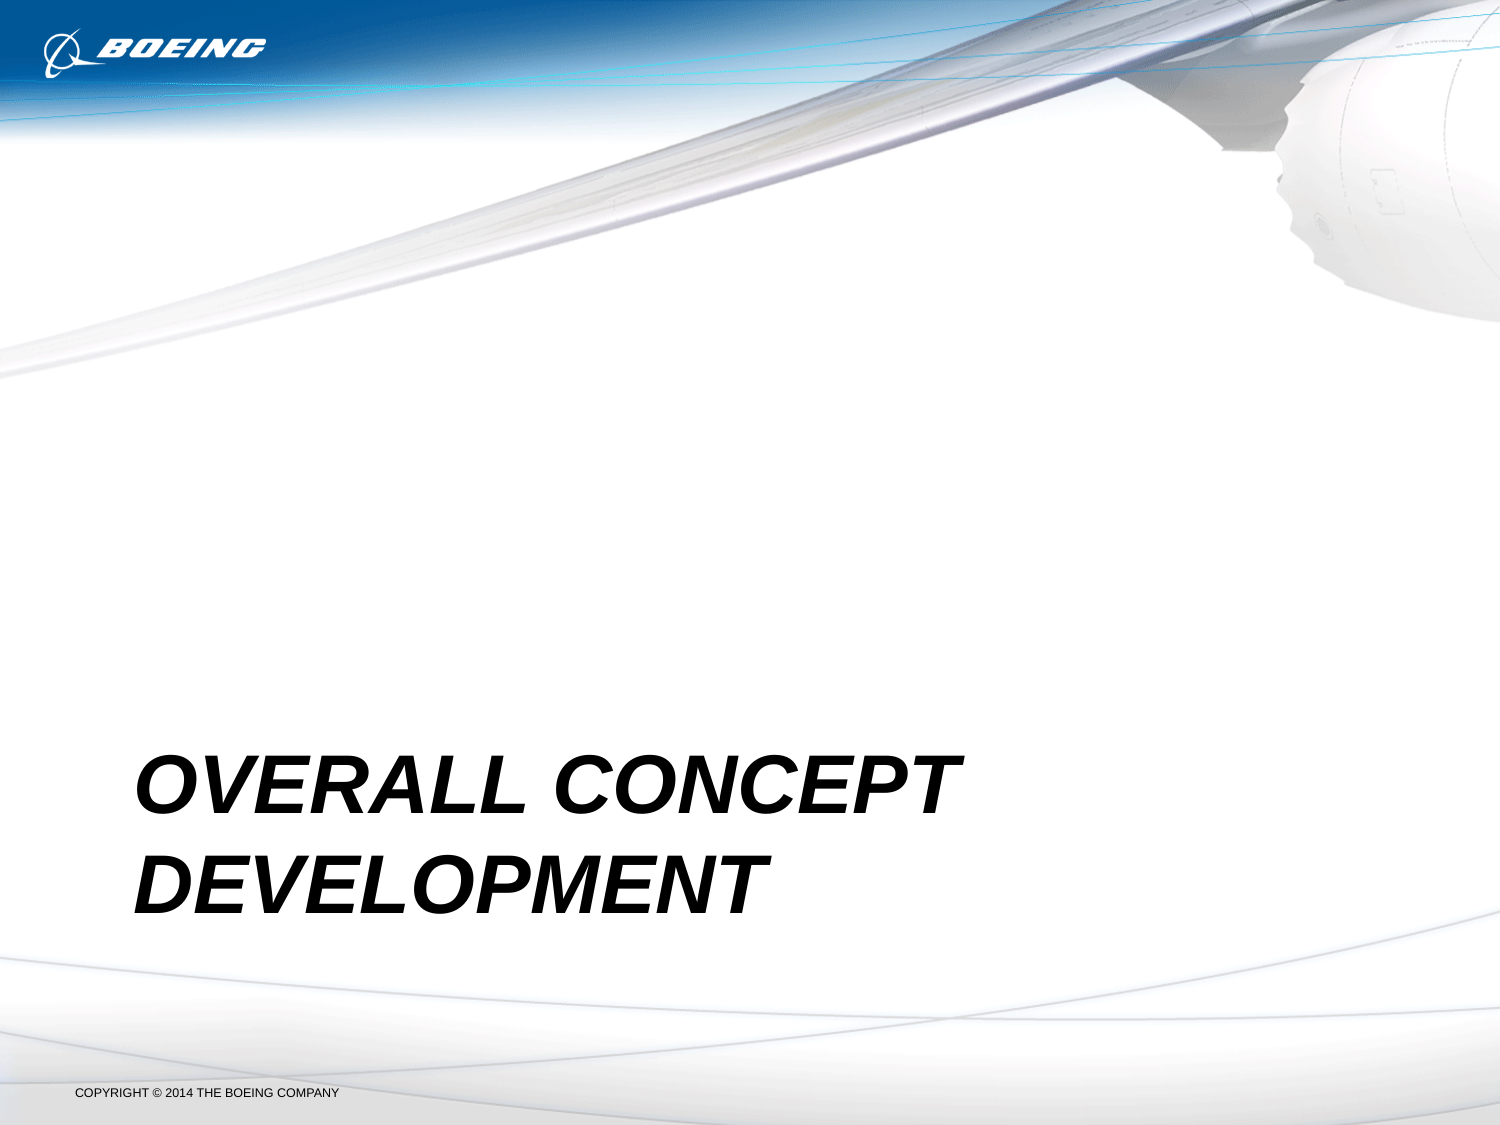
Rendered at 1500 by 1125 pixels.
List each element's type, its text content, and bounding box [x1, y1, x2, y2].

title Overall concept development [118, 722, 1394, 947]
picture [0, 0, 1500, 1125]
